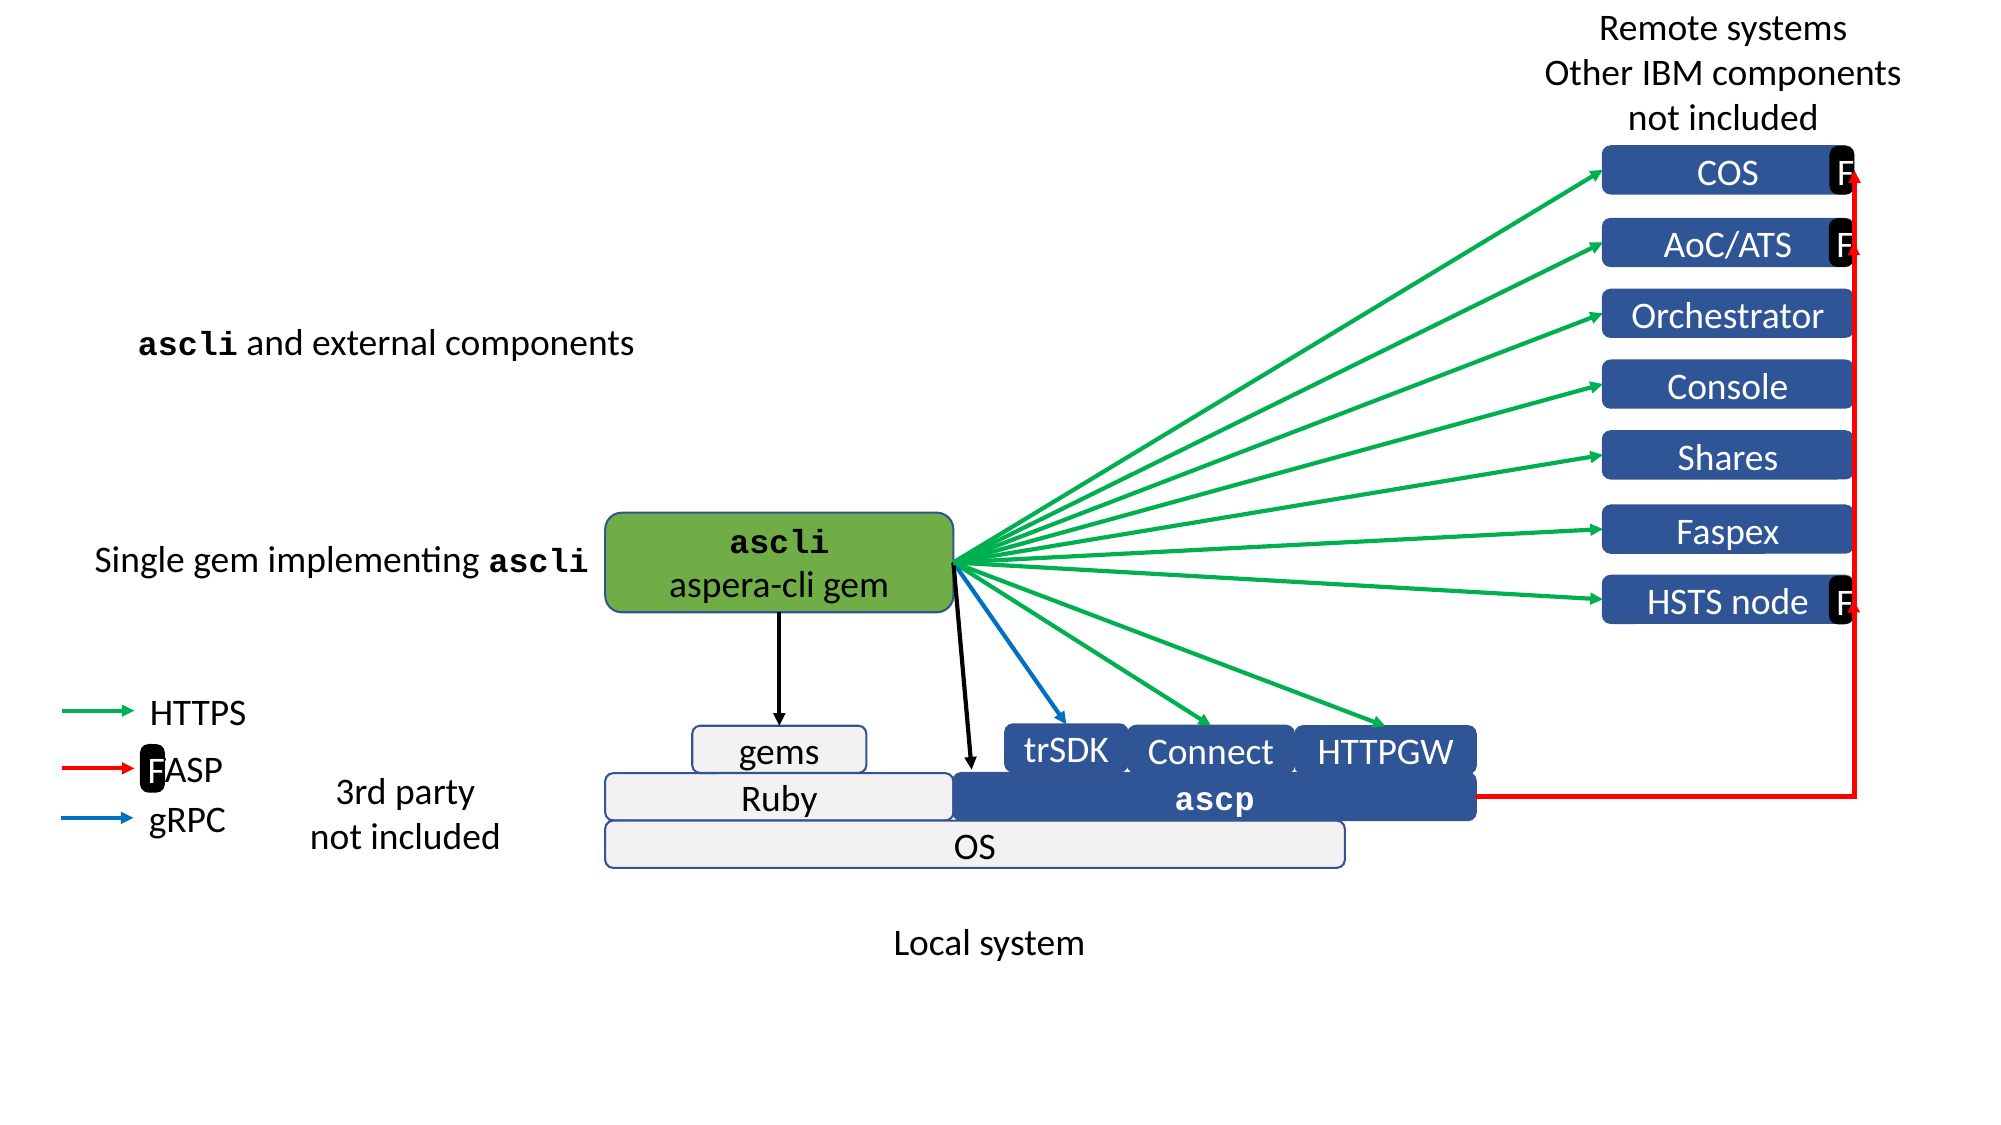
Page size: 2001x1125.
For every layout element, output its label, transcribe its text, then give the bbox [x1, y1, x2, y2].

text_box gRPC [133, 787, 241, 848]
text_box ascli and external components [123, 310, 651, 371]
text_box HTTPGW [1294, 725, 1475, 775]
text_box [953, 562, 1386, 727]
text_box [1475, 170, 1855, 797]
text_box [953, 727, 972, 770]
text_box 3rd party not included [295, 759, 516, 865]
text_box Ruby [604, 772, 953, 820]
text_box Local system [878, 910, 1101, 970]
text_box COS [1601, 146, 1832, 170]
text_box Connect [1127, 727, 1295, 775]
text_box trSDK [1004, 727, 1128, 773]
text_box F [1828, 144, 1856, 171]
text_box ascp [952, 771, 1477, 822]
text_box ascli aspera-cli gem [604, 511, 953, 614]
text_box F [138, 742, 166, 794]
text_box Single gem implementing ascli [79, 527, 604, 588]
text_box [1386, 563, 1475, 600]
text_box FASP [134, 738, 238, 787]
text_box OS [604, 819, 1346, 869]
text_box gems [691, 724, 868, 775]
text_box Remote systems Other IBM components not included [1529, 0, 1917, 146]
text_box HTTPS [135, 680, 262, 741]
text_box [953, 169, 1603, 563]
